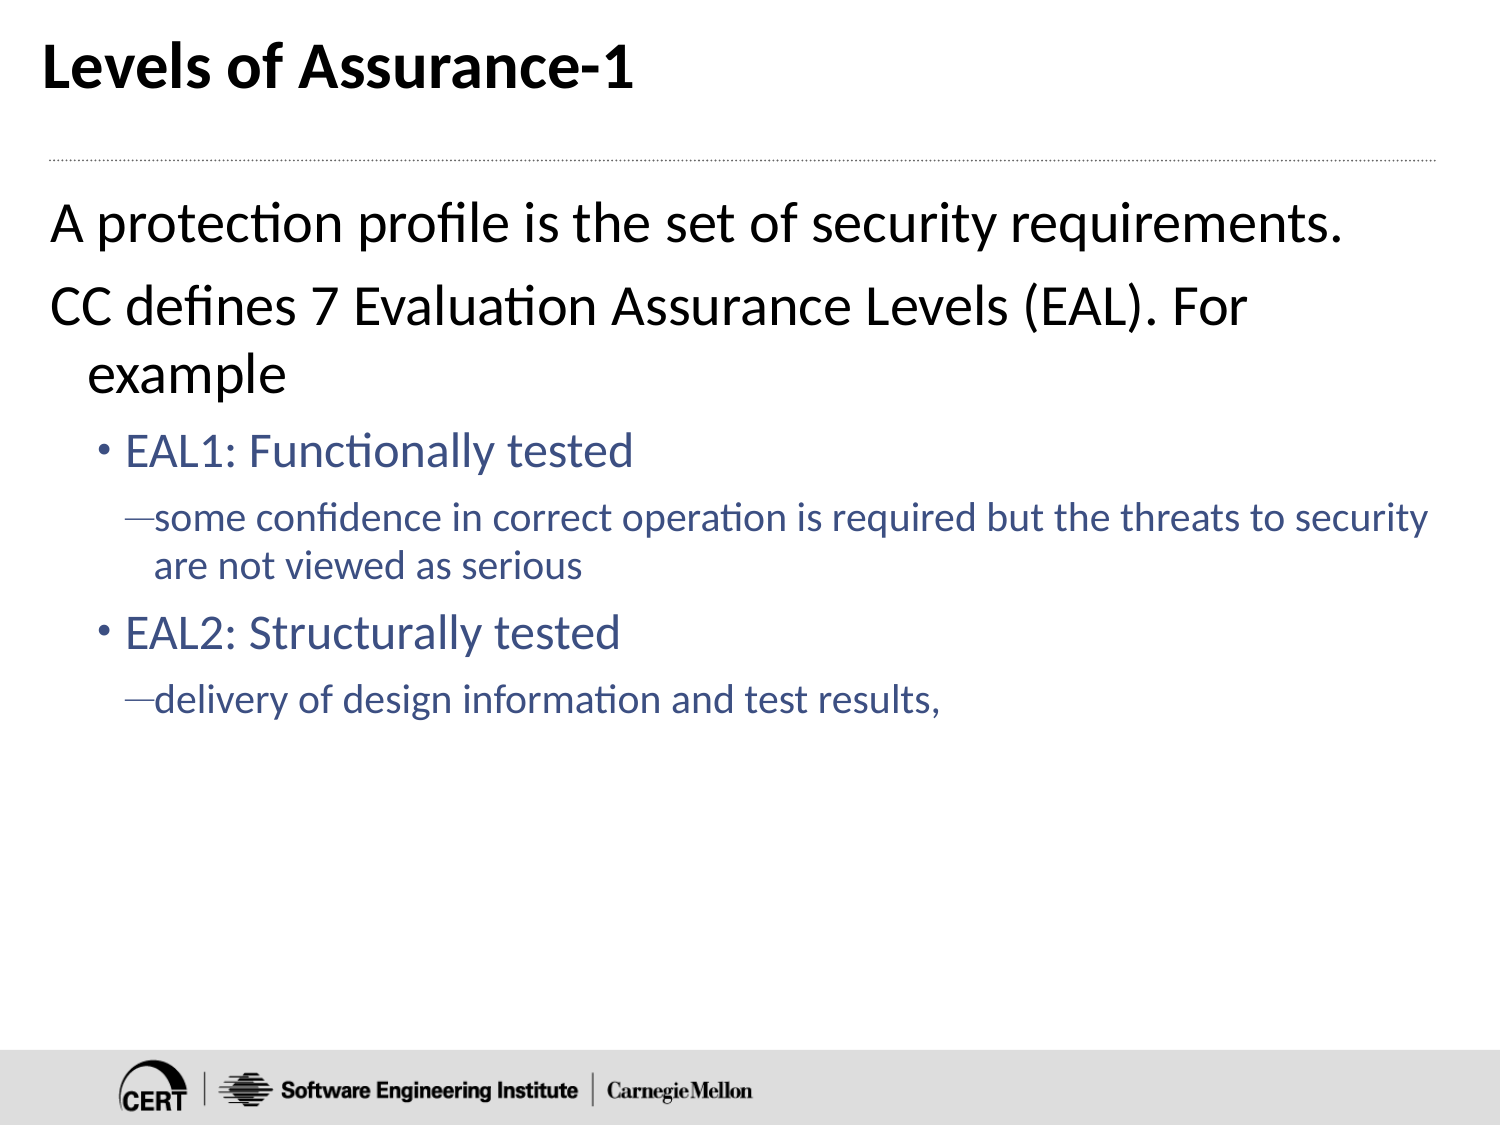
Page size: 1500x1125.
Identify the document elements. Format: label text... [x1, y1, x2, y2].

title Levels of Assurance-1 [42, 37, 1434, 155]
list A protection profile is the set of security requirements. CC defines 7 Evaluation Assurance Levels (EAL). For example EAL1: Functionally tested some confidence in correct operation is required but the threats to security are not viewed as serious EAL2: Structurally tested delivery of design information and test results, [49, 187, 1438, 1001]
picture [102, 1056, 765, 1117]
